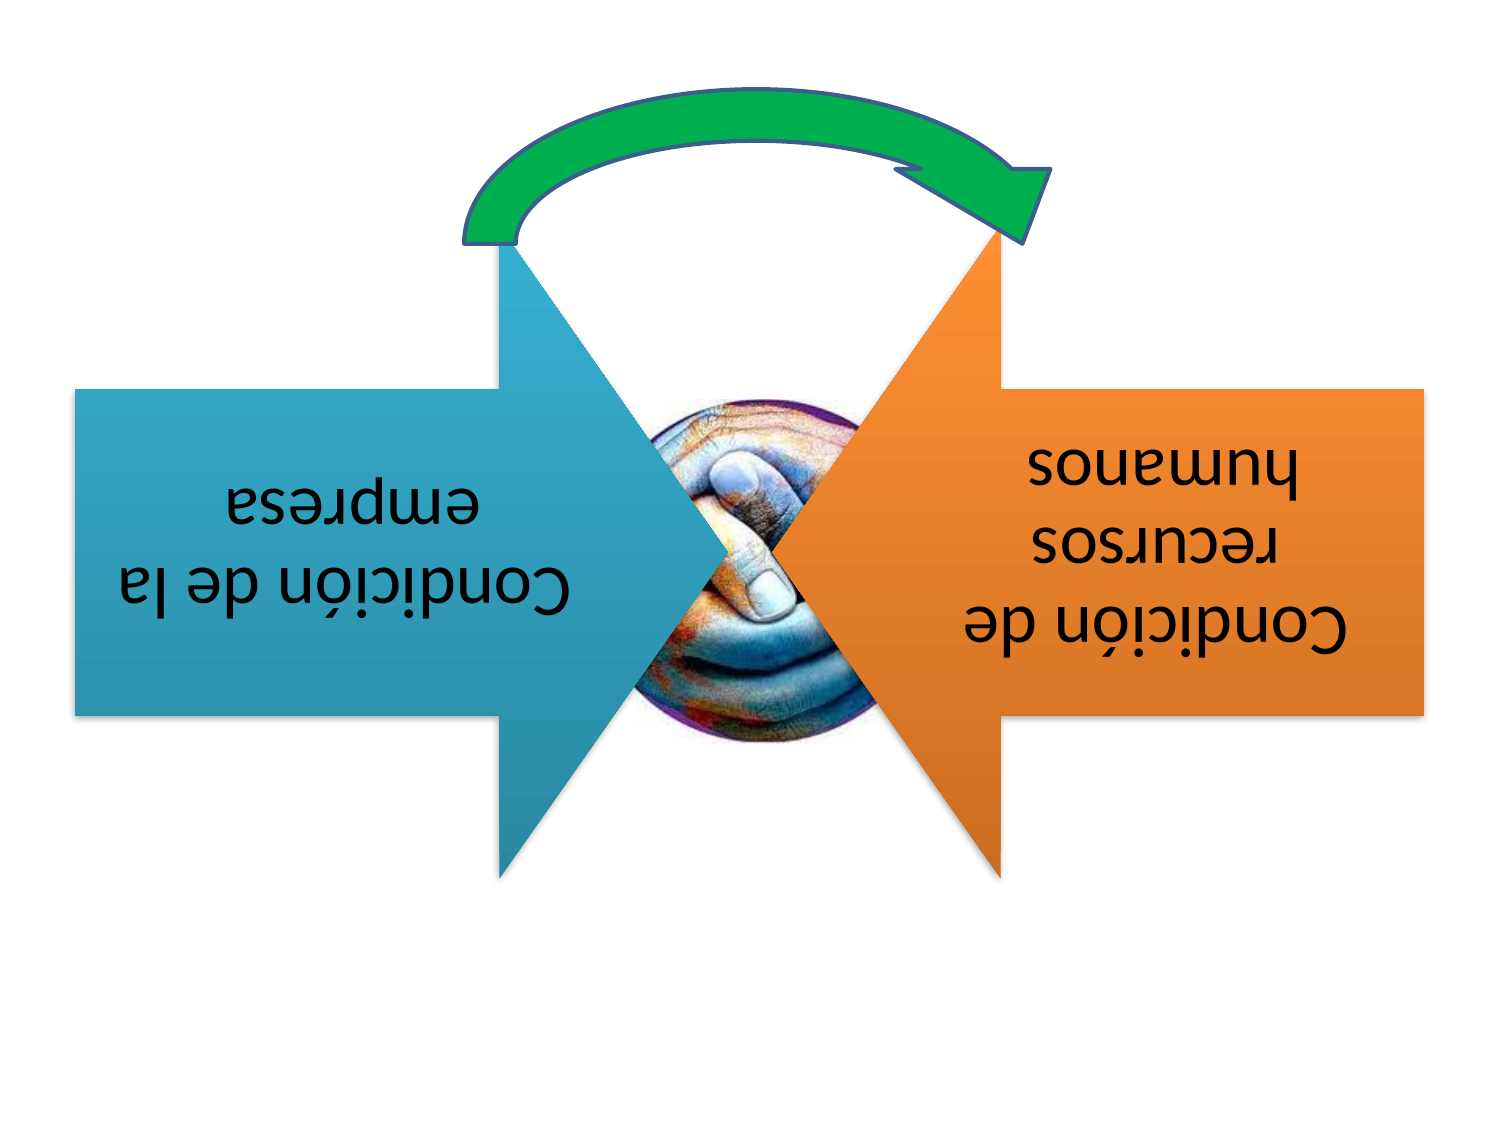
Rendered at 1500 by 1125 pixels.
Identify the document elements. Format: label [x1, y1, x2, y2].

list [74, 99, 1426, 1006]
text_box [648, 87, 865, 98]
